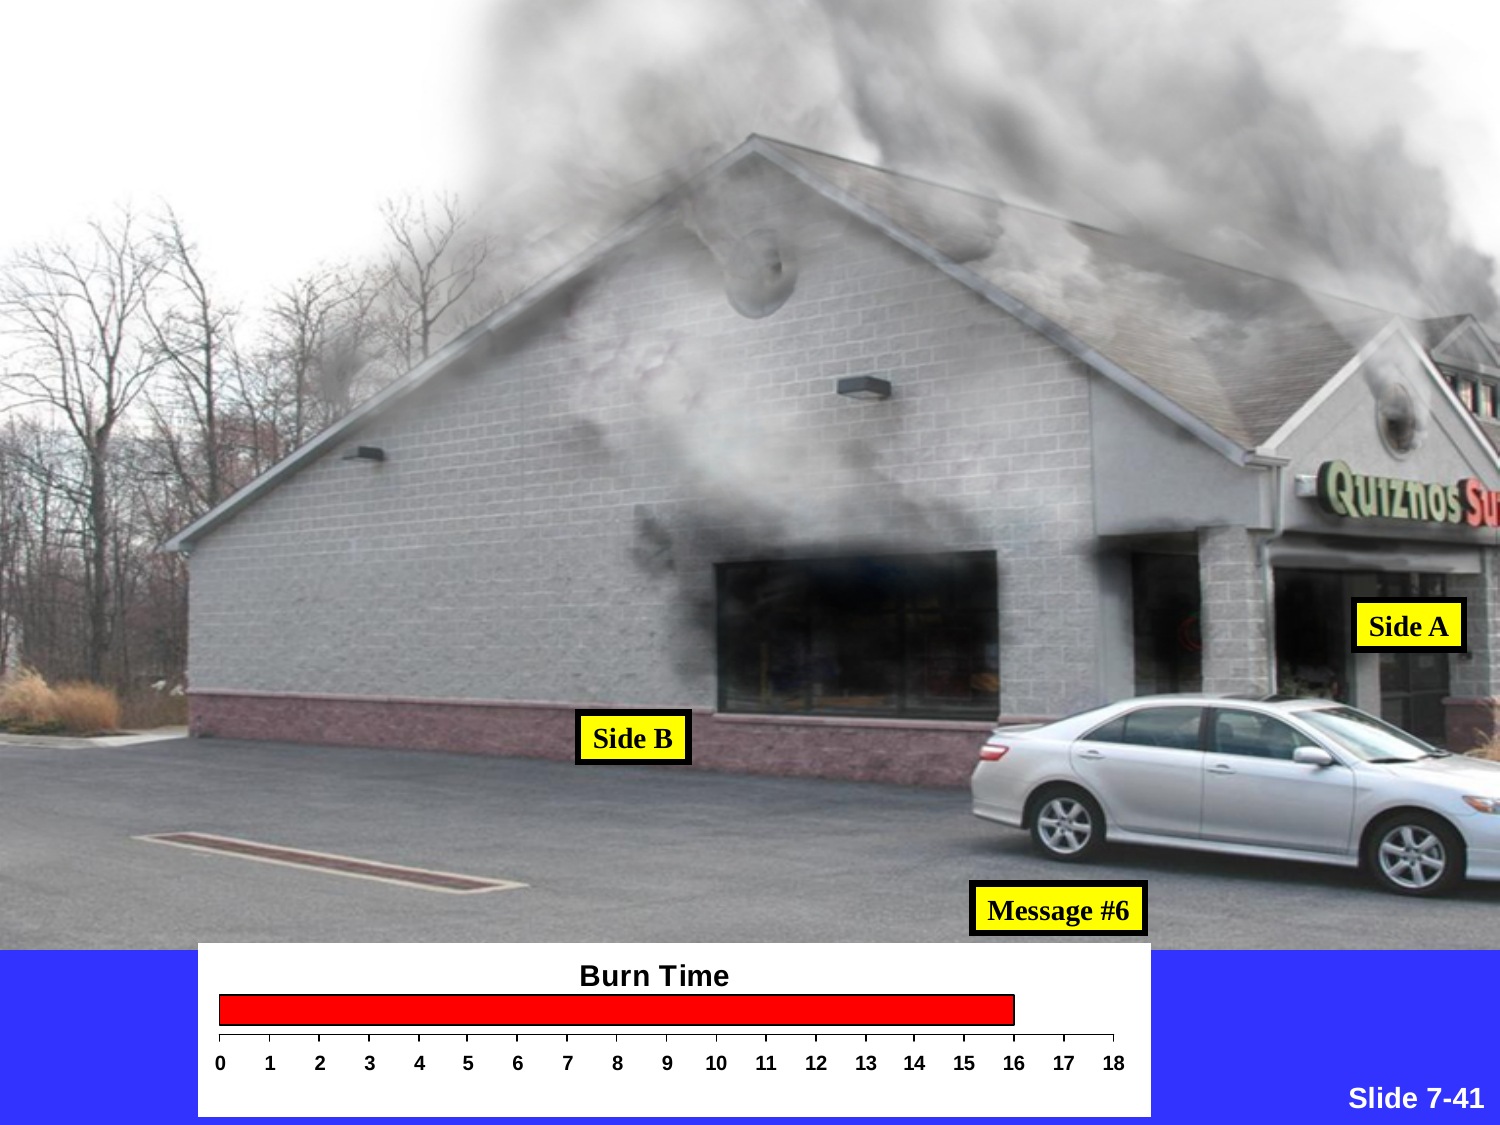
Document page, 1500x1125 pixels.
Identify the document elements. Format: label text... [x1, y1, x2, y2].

picture [0, 0, 1500, 951]
slide_number Slide 7-326 [1149, 1071, 1500, 1125]
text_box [197, 942, 1152, 1118]
